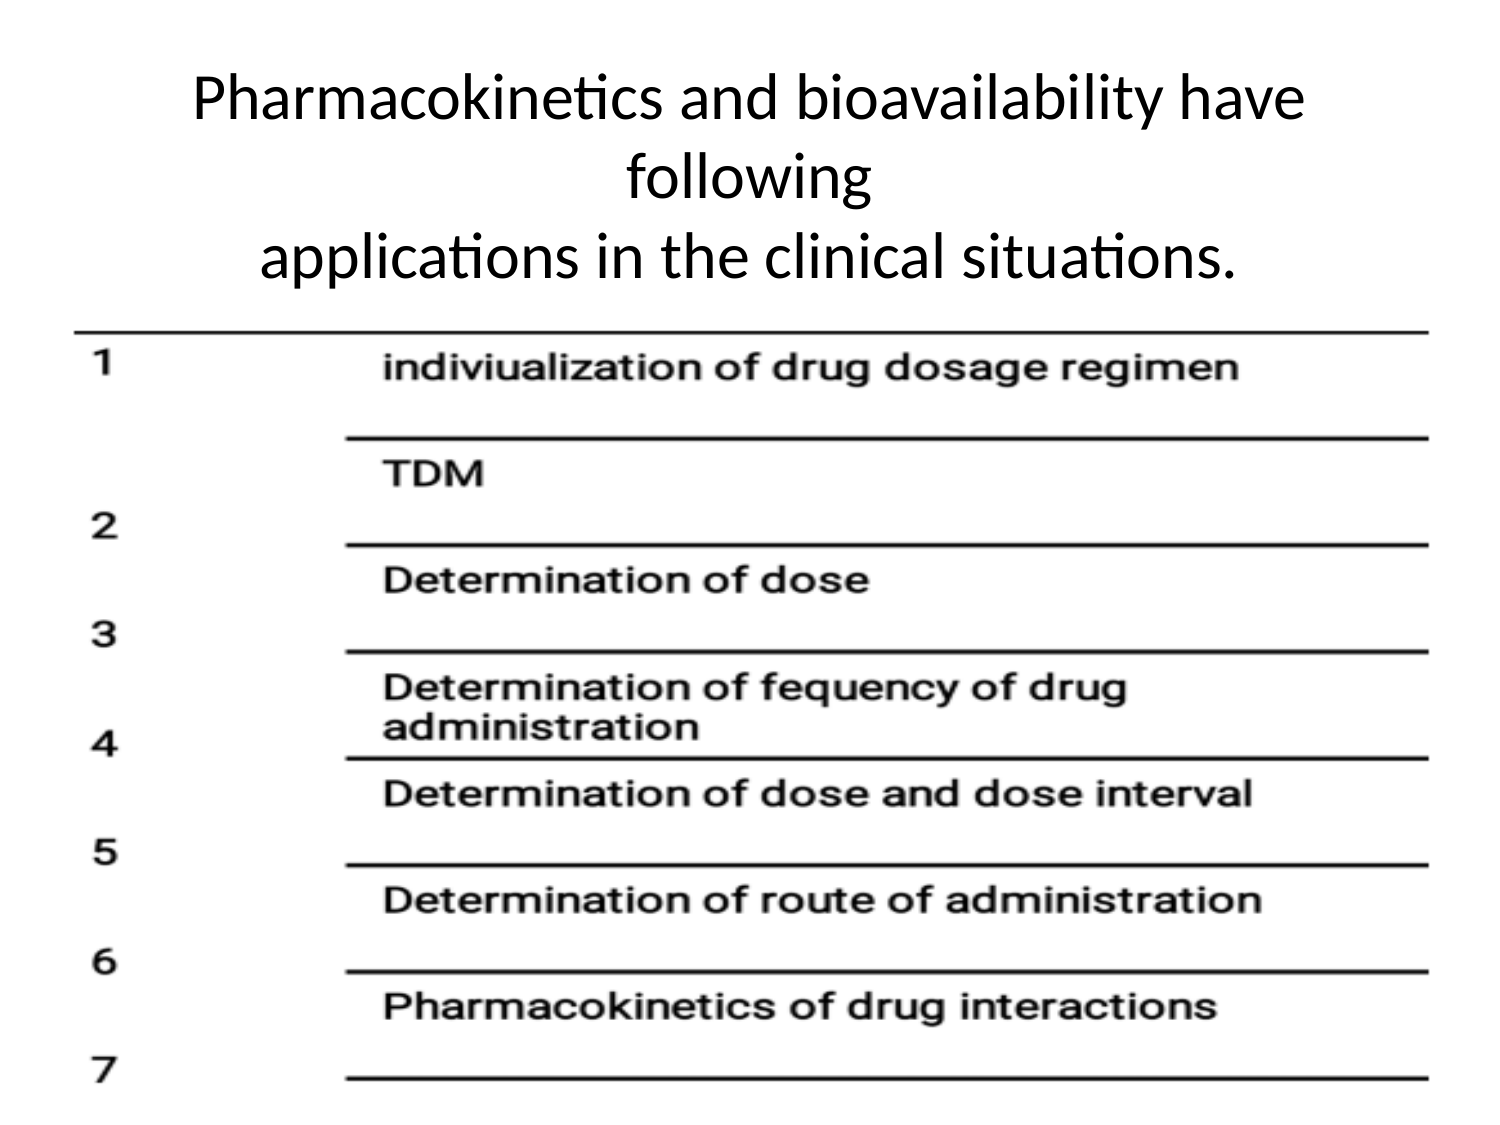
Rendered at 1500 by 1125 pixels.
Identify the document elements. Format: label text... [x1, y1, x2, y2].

title Pharmacokinetics and bioavailability have following applications in the clinical situations. [75, 45, 1425, 300]
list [62, 324, 1463, 1101]
